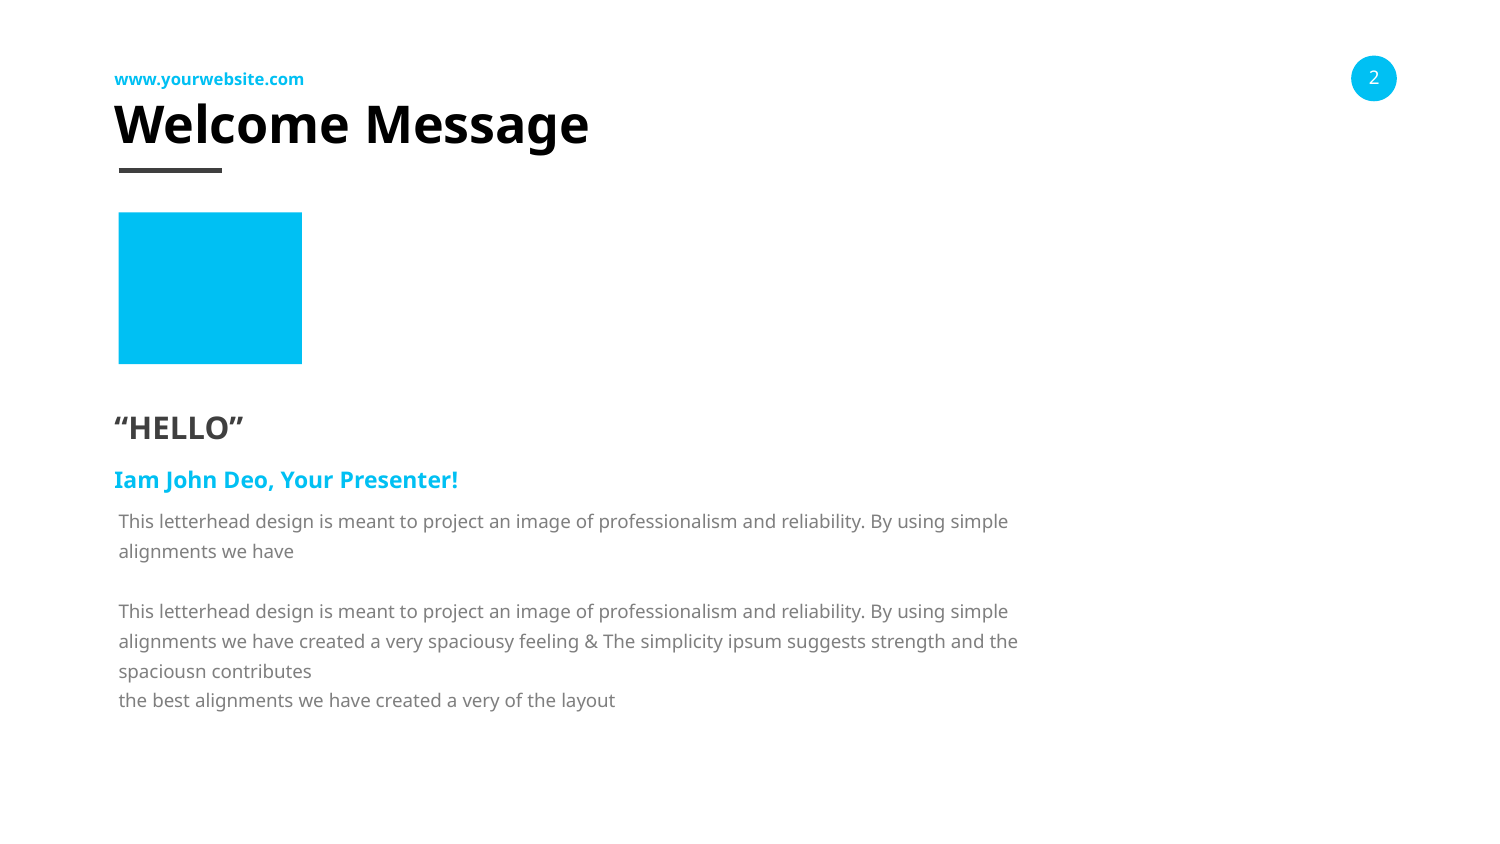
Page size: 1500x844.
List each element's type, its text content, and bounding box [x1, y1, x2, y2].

text_box [118, 212, 302, 365]
slide_number ‹#› [1348, 55, 1400, 101]
text_box “HELLO” [103, 402, 273, 452]
text_box Iam John Deo, Your Presenter! [103, 460, 540, 500]
text_box This letterhead design is meant to project an image of professionalism and reliability. By using simple alignments we have This letterhead design is meant to project an image of professionalism and reliability. By using simple alignments we have created a very spaciousy feeling & The simplicity ipsum suggests strength and the spaciousn contributes the best alignments we have created a very of the layout [118, 512, 1109, 702]
title Welcome Message [103, 84, 1397, 169]
footer www.yourwebsite.com [103, 56, 438, 102]
